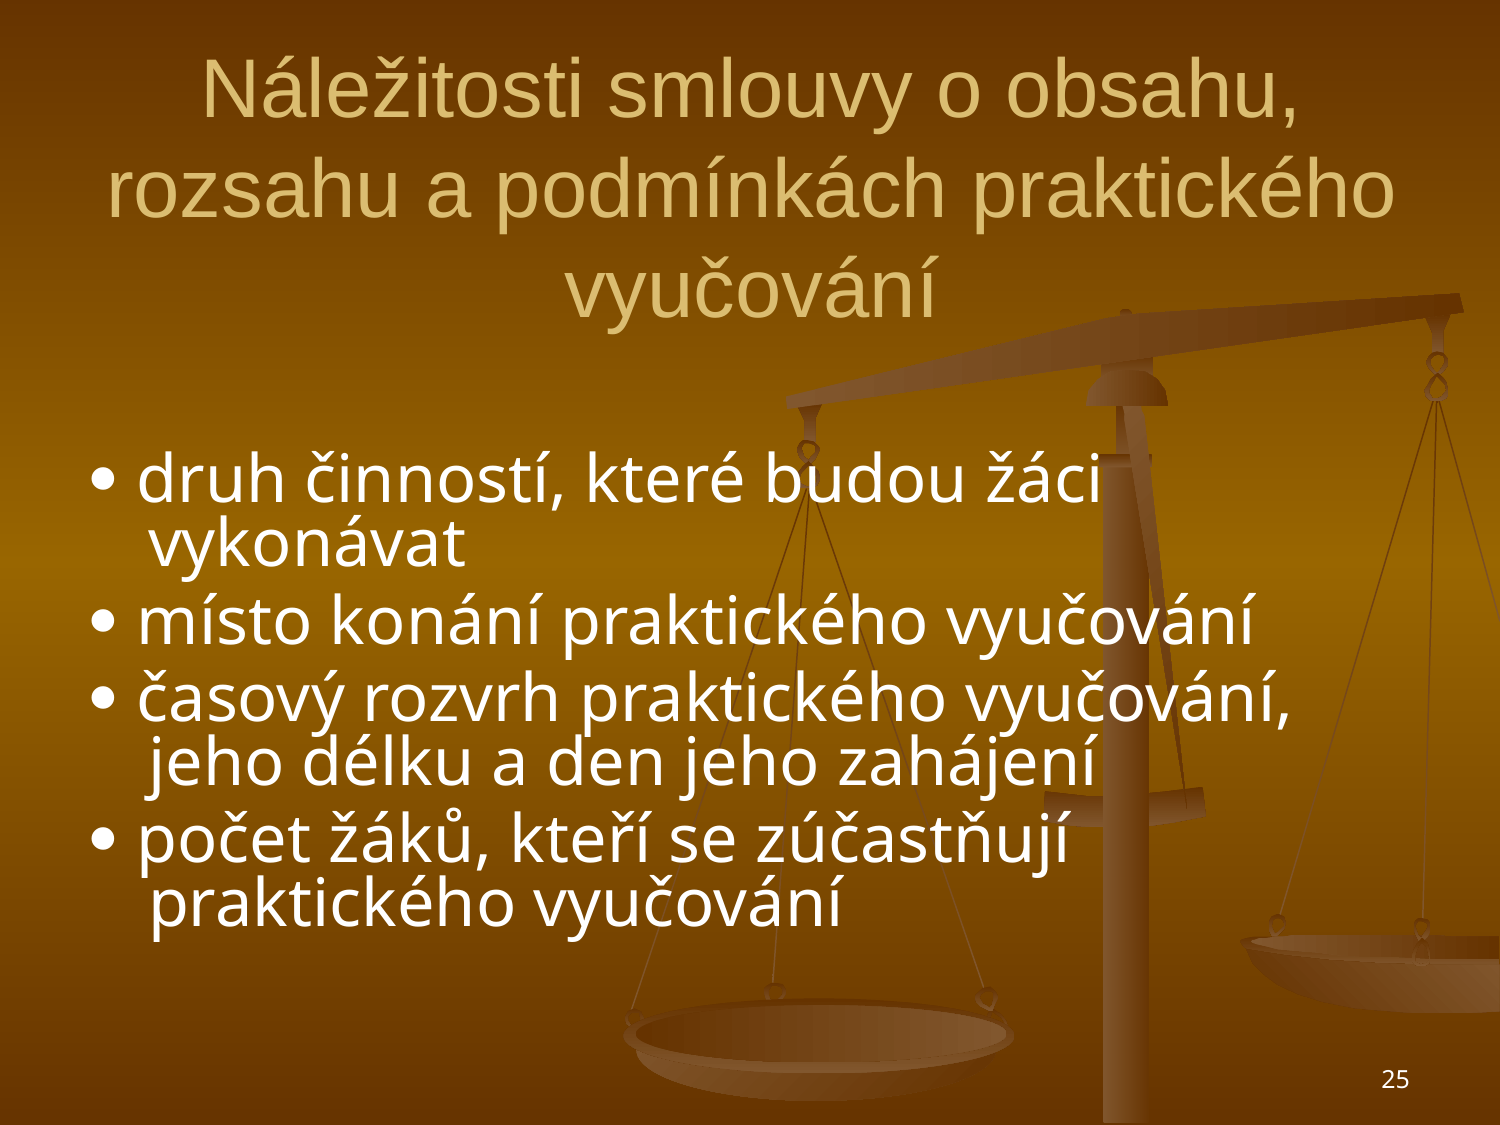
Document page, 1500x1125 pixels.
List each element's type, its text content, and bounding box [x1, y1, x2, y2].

title Náležitosti smlouvy o obsahu, rozsahu a podmínkách praktického vyučování [76, 89, 1428, 278]
slide_number 25 [1074, 1029, 1426, 1106]
list  druh činností, které budou žáci vykonávat  místo konání praktického vyučování  časový rozvrh praktického vyučování, jeho délku a den jeho zahájení  počet žáků, kteří se zúčastňují praktického vyučování [76, 444, 1428, 1093]
